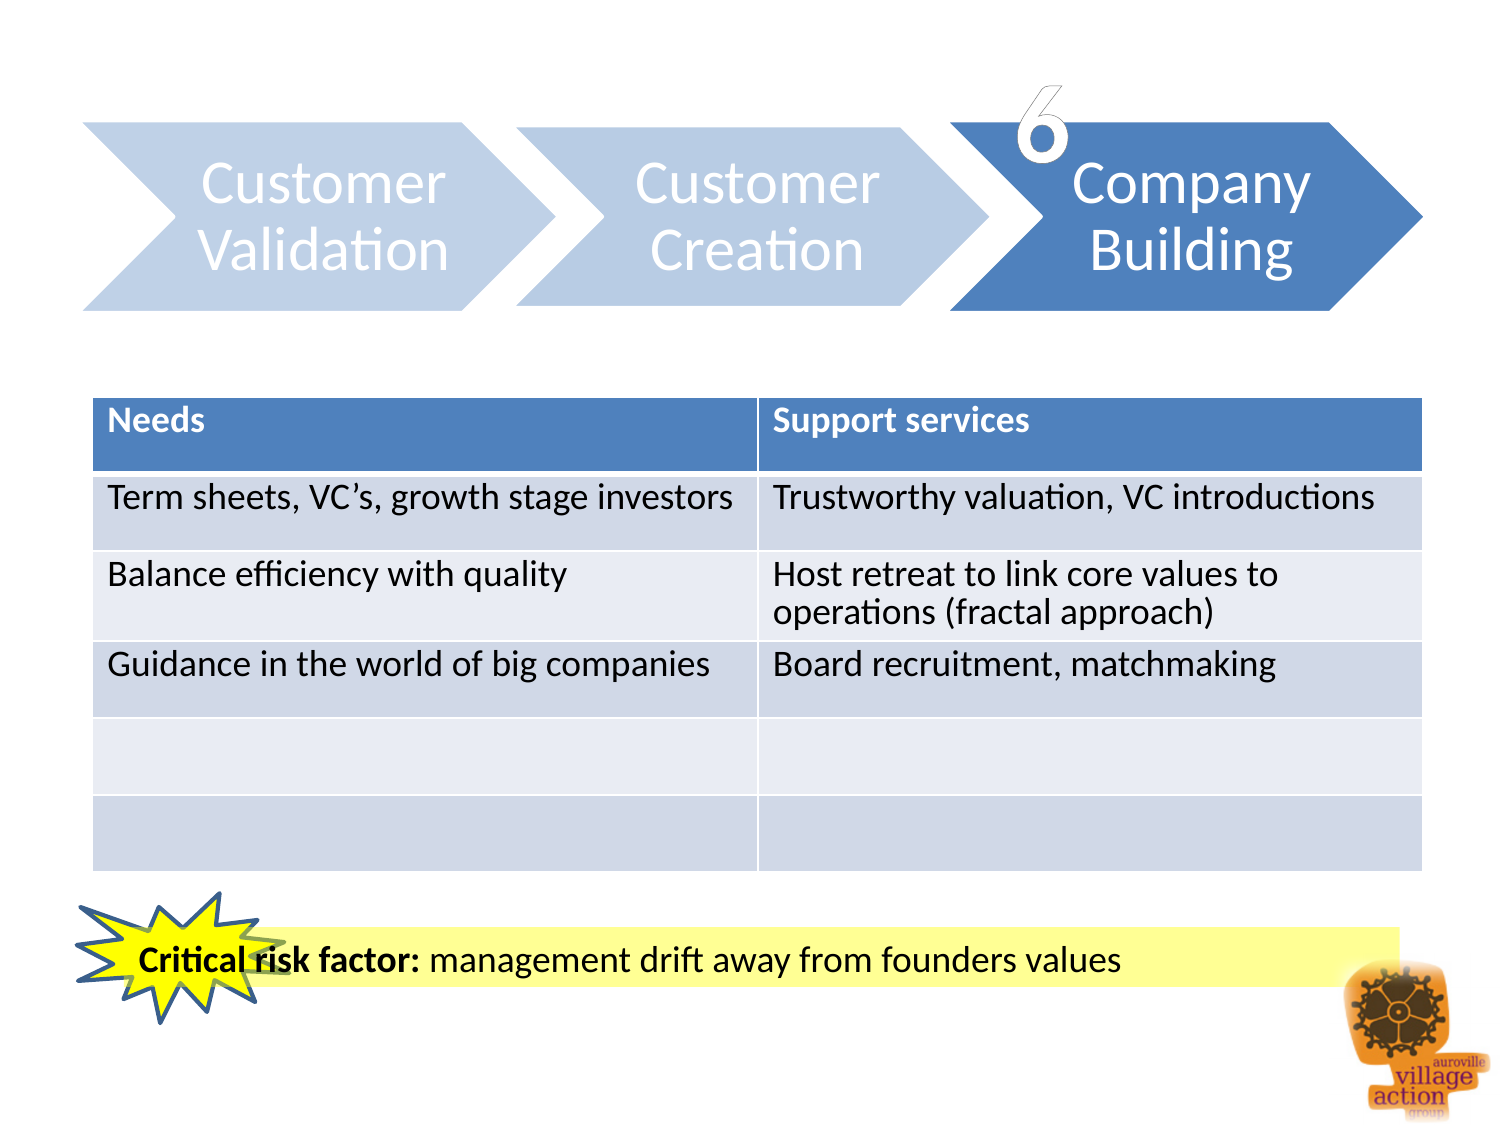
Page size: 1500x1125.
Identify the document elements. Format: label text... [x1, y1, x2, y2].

text_box [121, 987, 216, 1026]
text_box Critical risk factor: management drift away from founders values [123, 927, 1400, 987]
table_cell Trustworthy valuation, VC introductions [759, 477, 1422, 550]
table_cell Guidance in the world of big companies [93, 642, 757, 717]
table_cell Balance efficiency with quality [93, 552, 757, 640]
table_cell Host retreat to link core values to operations (fractal approach) [759, 552, 1422, 640]
table_cell [759, 796, 1422, 871]
table_cell [93, 719, 757, 794]
table_cell [759, 719, 1422, 794]
text_box [74, 904, 144, 983]
text_box [148, 891, 260, 927]
table_cell Term sheets, VC’s, growth stage investors [93, 477, 757, 550]
picture [1328, 951, 1500, 1125]
table_header Support services [759, 399, 1422, 471]
text_box [222, 987, 258, 1004]
table_header Needs [93, 399, 757, 471]
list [76, 42, 1427, 391]
table_cell Board recruitment, matchmaking [759, 642, 1422, 717]
table_cell [93, 796, 757, 871]
